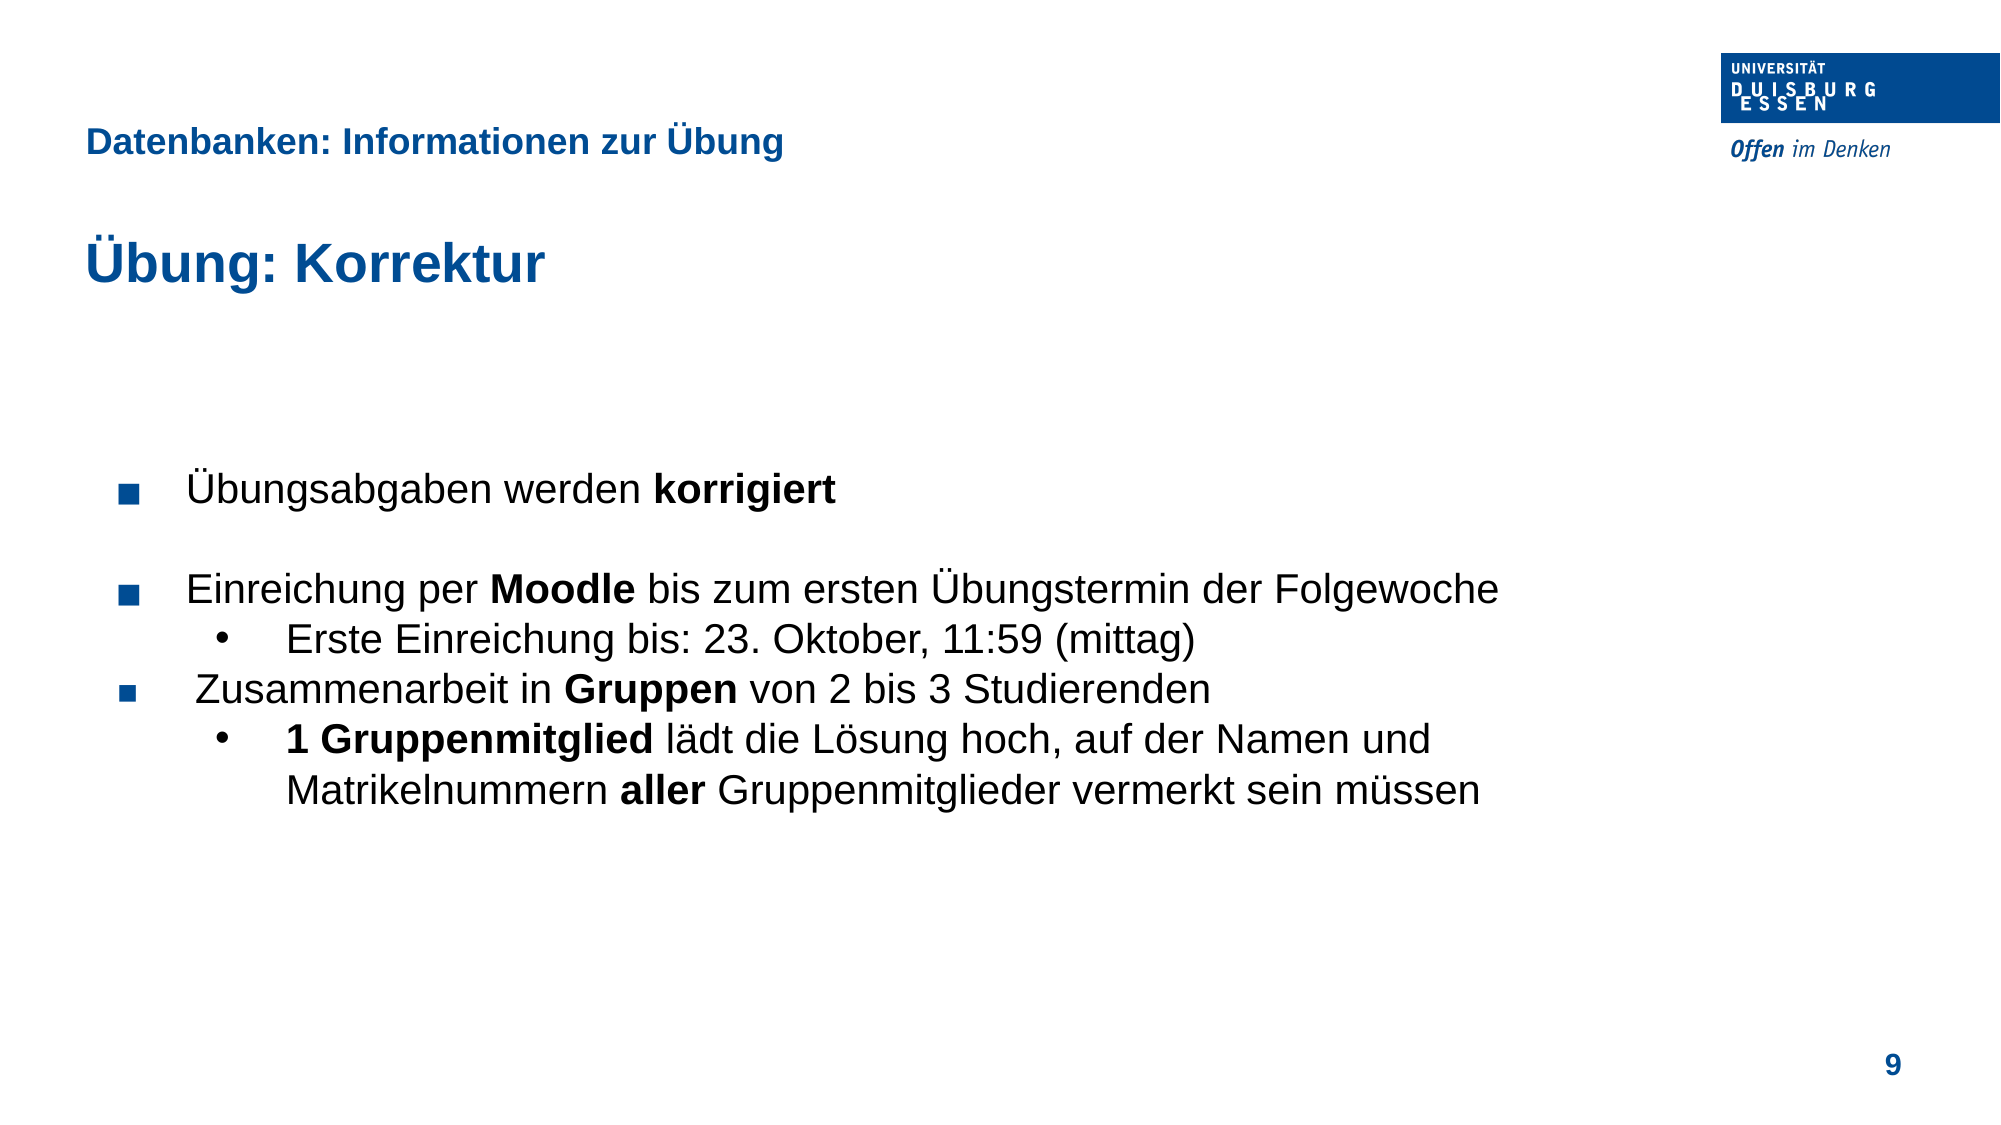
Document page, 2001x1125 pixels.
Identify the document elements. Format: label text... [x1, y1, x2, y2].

list Datenbanken: Informationen zur Übung [85, 122, 1694, 163]
picture [1721, 53, 2000, 162]
list Übung: Korrektur [85, 227, 1694, 303]
slide_number 9 [1677, 1039, 1914, 1081]
list Übungsabgaben werden korrigiert Einreichung per Moodle bis zum ersten Übungstermin der Folgewoche Erste Einreichung bis: 23. Oktober, 11:59 (mittag) Zusammenarbeit in Gruppen von 2 bis 3 Studierenden 1 Gruppenmitglied lädt die Lösung hoch, auf der Namen und Matrikelnummern aller Gruppenmitglieder vermerkt sein müssen [85, 454, 1710, 981]
